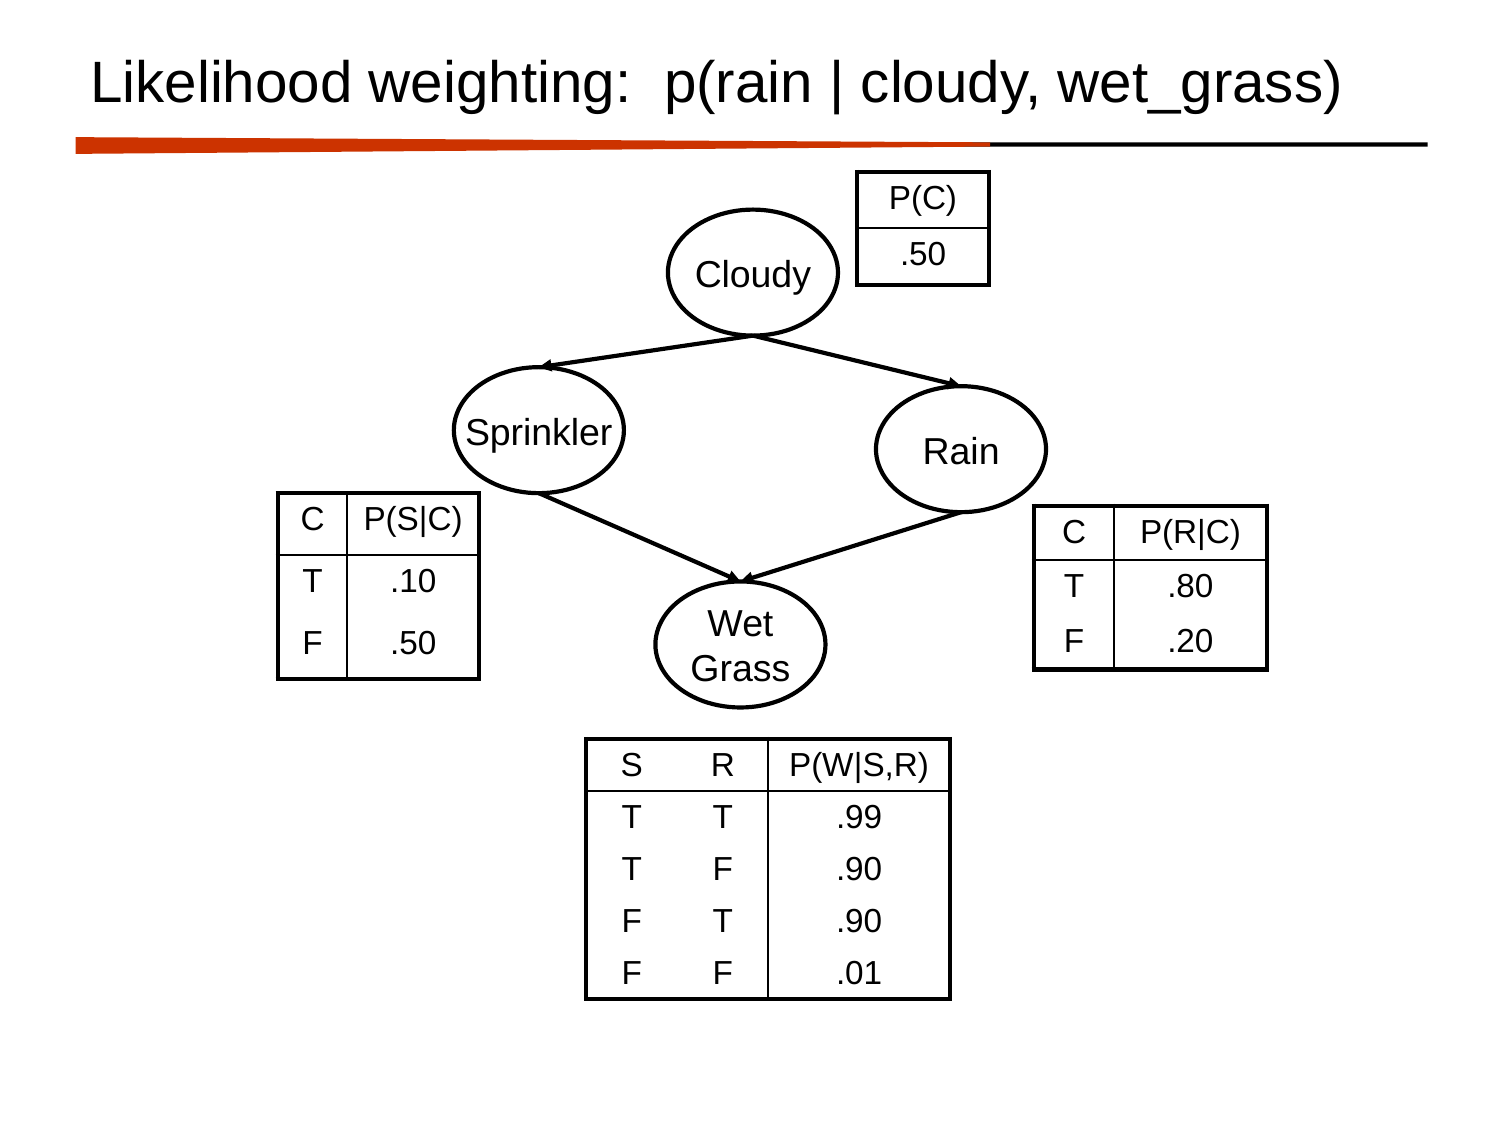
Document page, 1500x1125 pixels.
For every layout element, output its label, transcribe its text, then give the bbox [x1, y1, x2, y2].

table_cell T [1036, 561, 1113, 615]
text_box Rain [875, 386, 1047, 513]
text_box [744, 513, 962, 580]
table_cell .80 [1115, 561, 1265, 615]
title Likelihood weighting: p(rain | cloudy, wet_grass) [74, 24, 1426, 133]
text_box Wet Grass [655, 588, 826, 708]
table_cell T [677, 895, 767, 947]
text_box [538, 337, 754, 366]
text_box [752, 337, 962, 385]
table_cell T [677, 792, 767, 843]
table_cell F [588, 895, 677, 947]
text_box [538, 494, 741, 580]
table_cell T [280, 556, 346, 617]
table_header P(S|C) [348, 495, 477, 554]
text_box Cloudy [667, 209, 838, 336]
table_cell .01 [769, 947, 948, 997]
table_cell F [677, 843, 767, 895]
table_cell .90 [769, 843, 948, 895]
table_header P(R|C) [1115, 508, 1265, 559]
table_cell T [588, 792, 677, 843]
table_header P(W|S,R) [769, 741, 948, 790]
text_box Sprinkler [453, 367, 624, 494]
table_cell .50 [859, 229, 987, 283]
table_header R [677, 741, 767, 790]
table_cell .90 [769, 895, 948, 947]
table_header S [588, 741, 677, 790]
table_header P(C) [859, 174, 987, 227]
table_cell F [1036, 615, 1113, 667]
table_cell F [280, 617, 346, 677]
table_cell T [588, 843, 677, 895]
table_cell F [588, 947, 677, 997]
table_cell .99 [769, 792, 948, 843]
table_cell .10 [348, 556, 477, 617]
table_cell .20 [1115, 615, 1265, 667]
table_cell F [677, 947, 767, 997]
table_header C [1036, 508, 1113, 559]
table_cell .50 [348, 617, 477, 677]
table_header C [280, 495, 346, 554]
